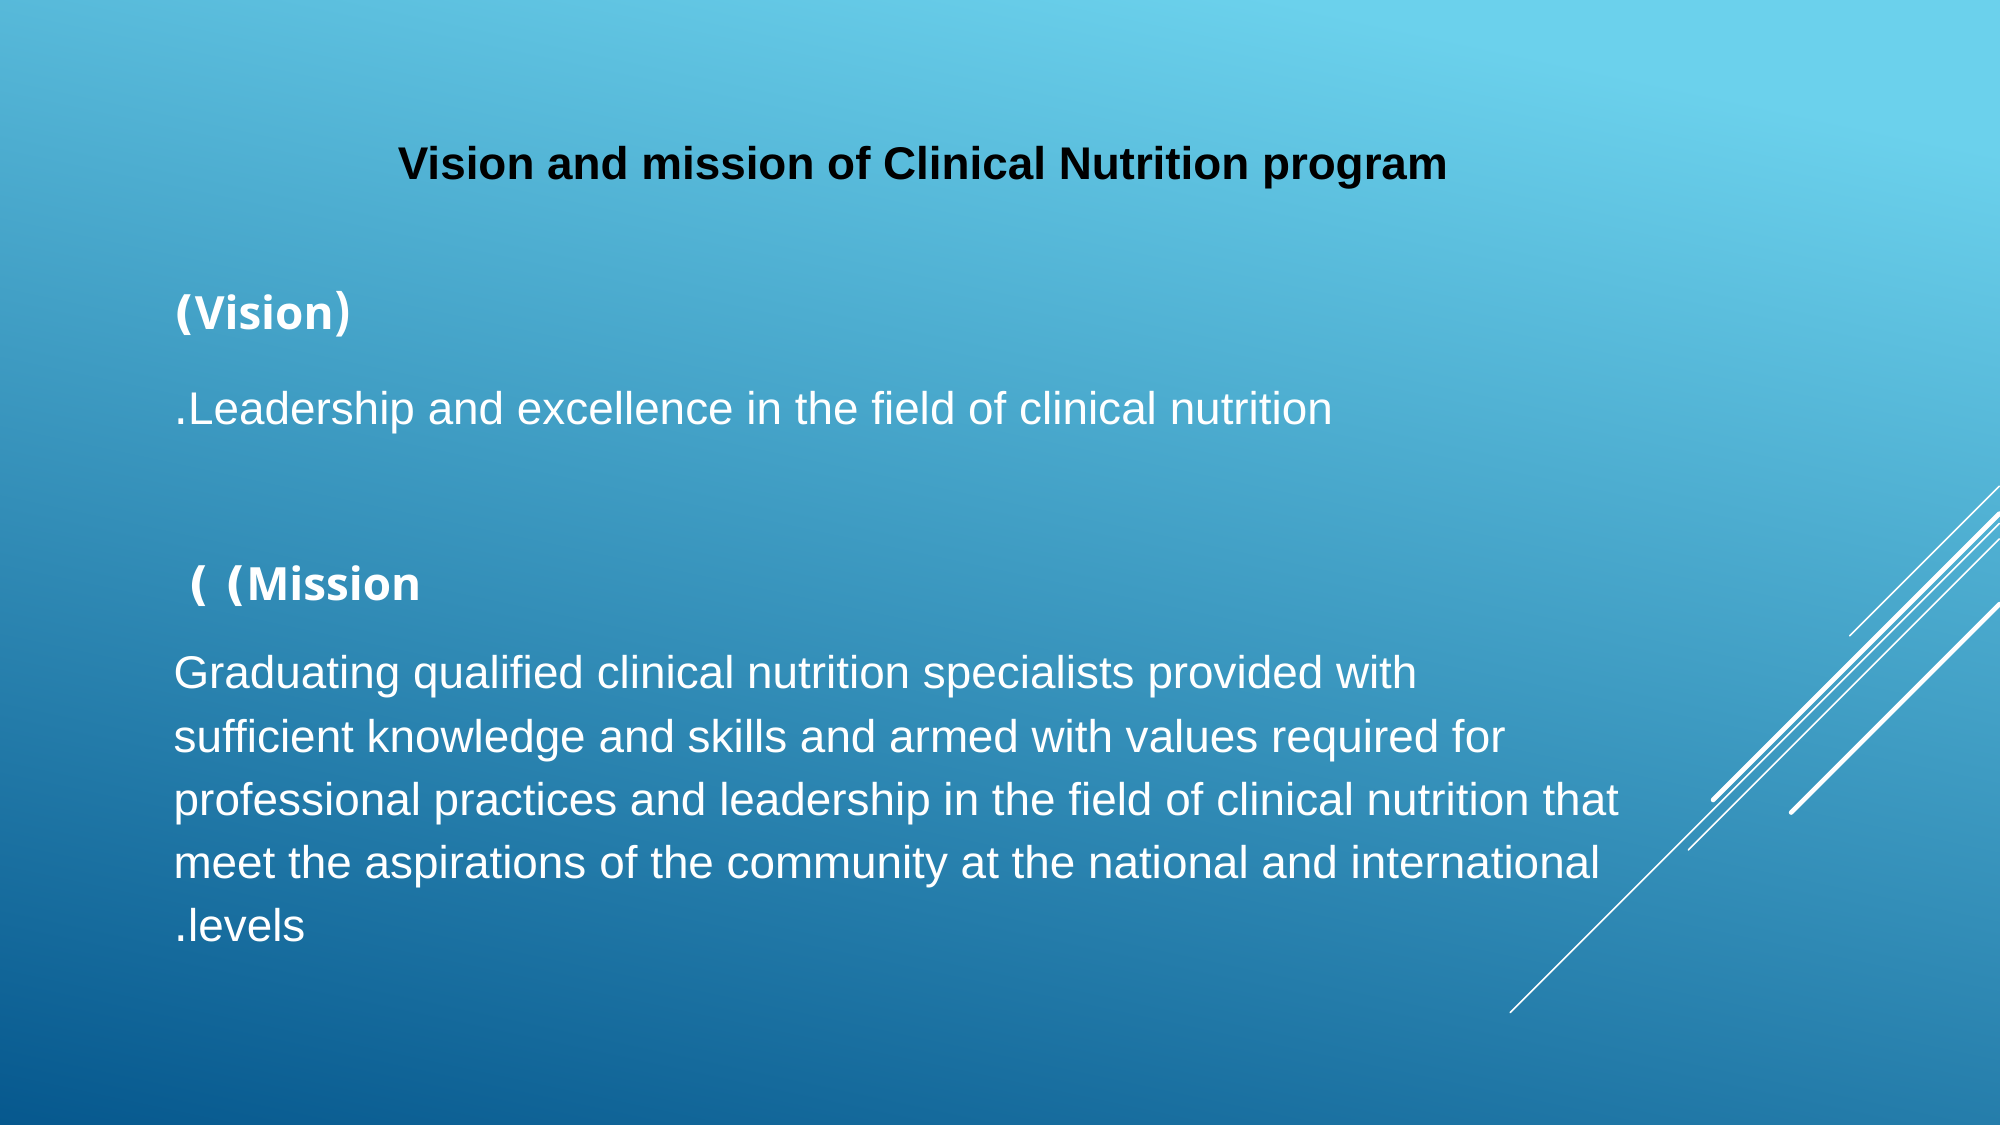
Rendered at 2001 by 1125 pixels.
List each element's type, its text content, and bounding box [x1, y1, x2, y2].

text_box Vision and mission of Clinical Nutrition program (Vision) Leadership and excellence in the field of clinical nutrition. Mission) ) Graduating qualified clinical nutrition specialists provided with sufficient knowledge and skills and armed with values required for professional practices and leadership in the field of clinical nutrition that meet the aspirations of the community at the national and international levels. [158, 126, 1751, 1014]
